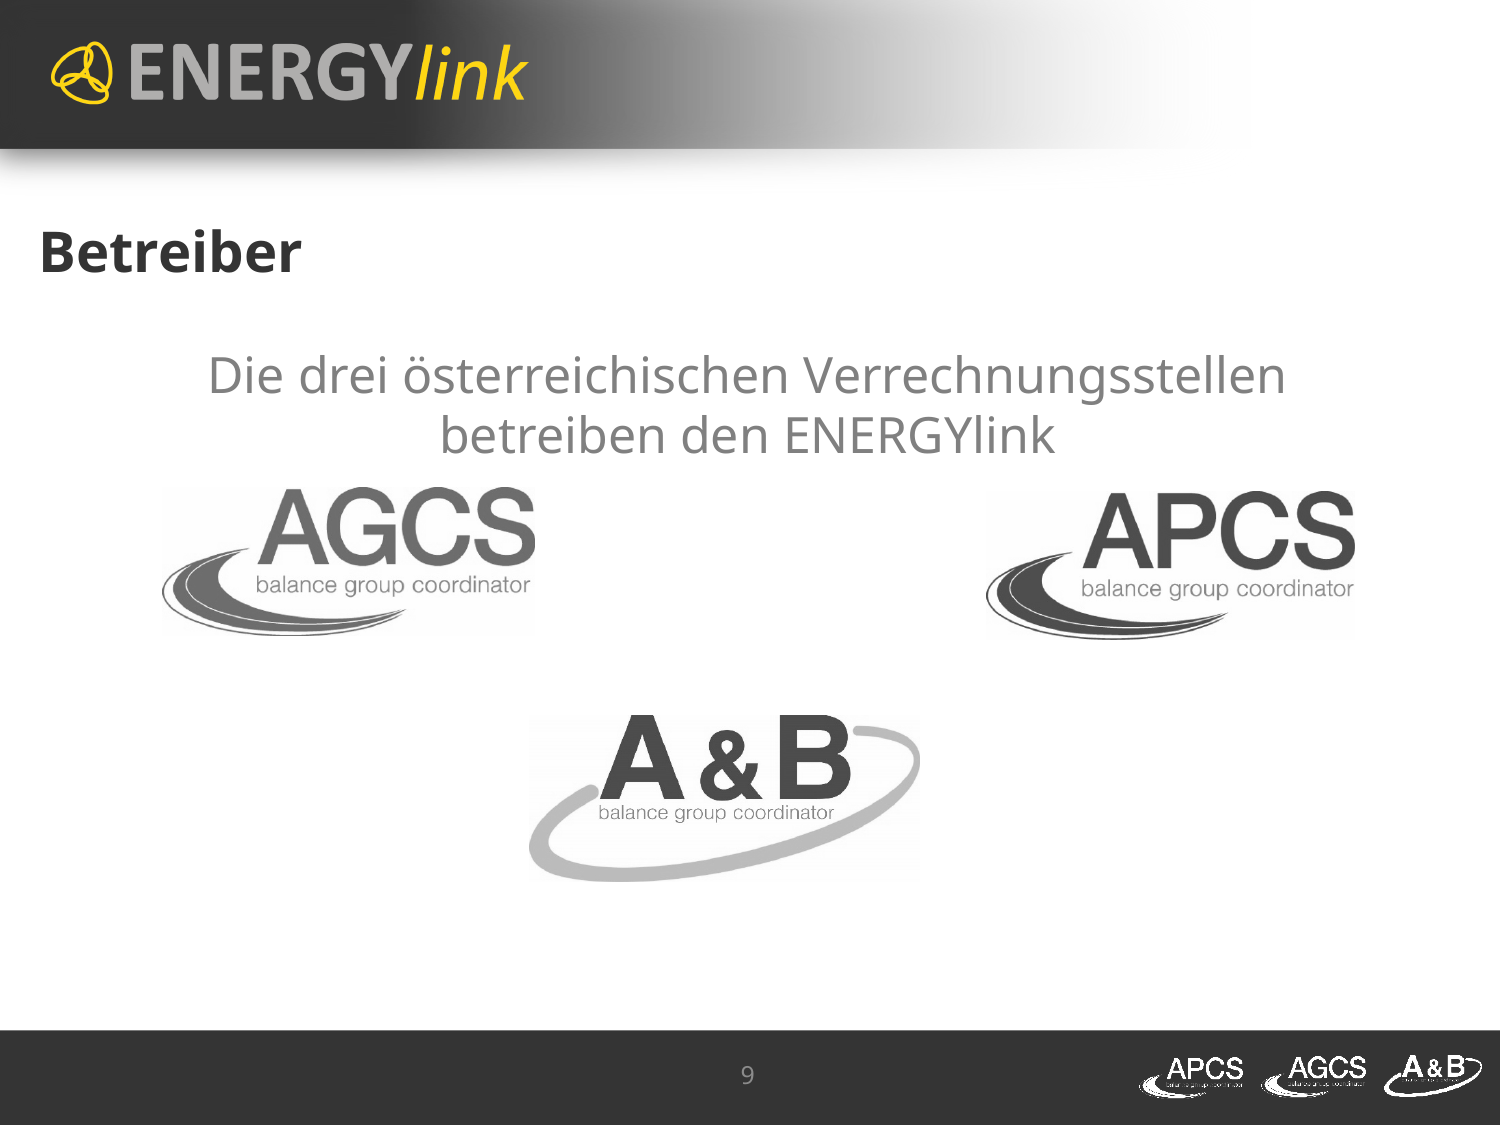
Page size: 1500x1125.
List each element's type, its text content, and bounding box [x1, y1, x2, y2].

slide_number 9 [572, 1046, 923, 1107]
picture [0, 0, 1329, 231]
picture [529, 715, 920, 882]
picture [1139, 1057, 1243, 1099]
text_box Die drei österreichischen Verrechnungsstellen betreiben den ENERGYlink [74, 355, 1422, 452]
picture [985, 491, 1356, 640]
picture [1384, 1055, 1482, 1097]
title Betreiber [23, 184, 1468, 316]
picture [162, 487, 535, 636]
picture [1261, 1056, 1366, 1098]
